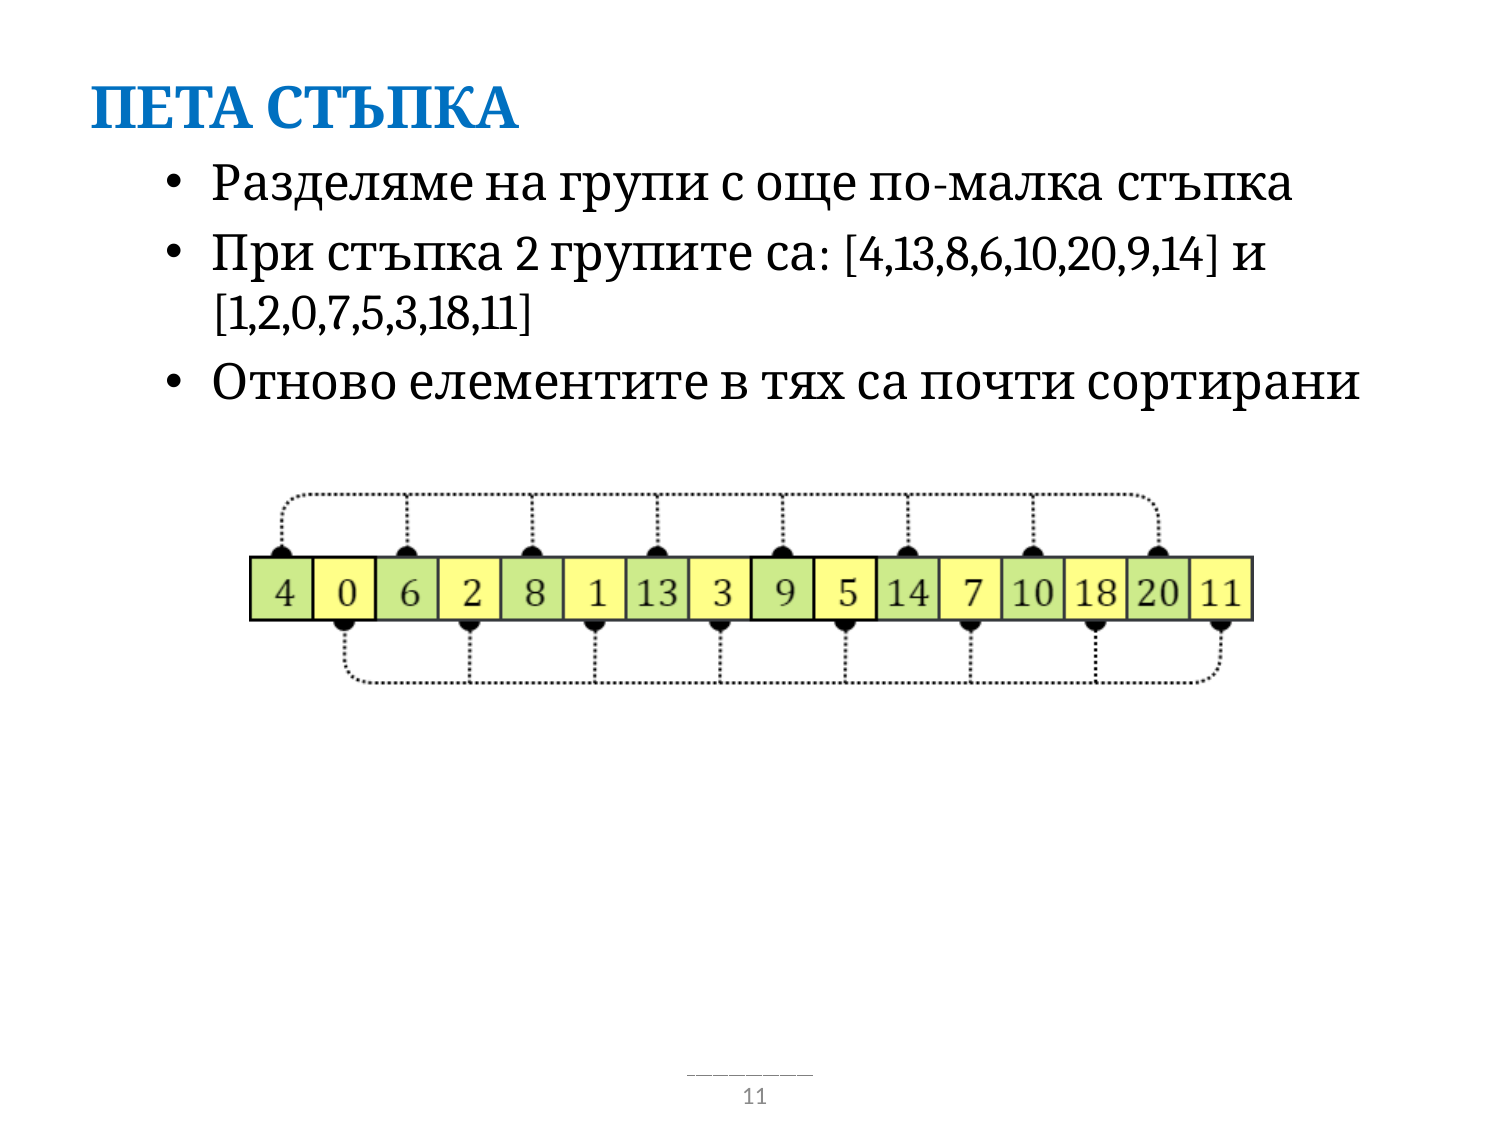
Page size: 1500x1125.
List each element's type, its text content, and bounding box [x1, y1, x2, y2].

slide_number 11 [579, 1065, 930, 1125]
picture [249, 468, 1254, 713]
list Пета стъпка Разделяме на групи с още по-малка стъпка При стъпка 2 групите са: [4,13,8,6,10,20,9,14] и [1,2,0,7,5,3,18,11] Отново елементите в тях са почти сортирани [75, 62, 1450, 1063]
